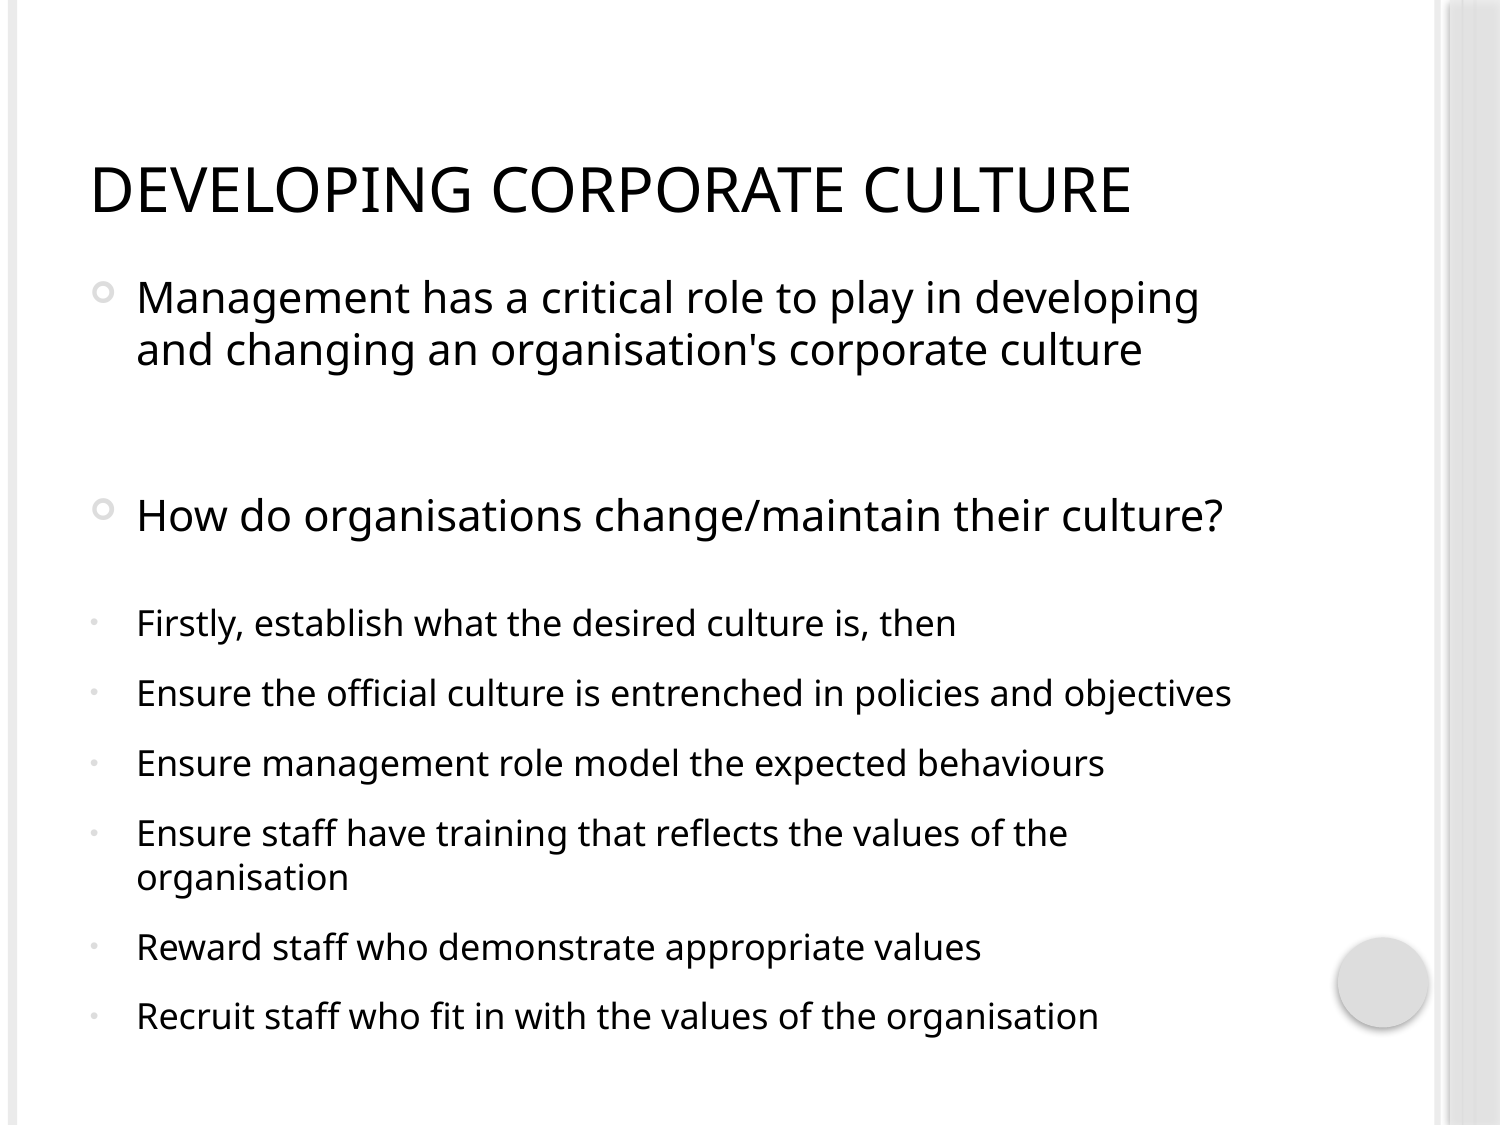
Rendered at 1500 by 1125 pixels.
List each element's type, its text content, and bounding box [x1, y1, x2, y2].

title Developing Corporate Culture [75, 45, 1300, 233]
list Management has a critical role to play in developing and changing an organisation's corporate culture How do organisations change/maintain their culture? Firstly, establish what the desired culture is, then Ensure the official culture is entrenched in policies and objectives Ensure management role model the expected behaviours Ensure staff have training that reflects the values of the organisation Reward staff who demonstrate appropriate values Recruit staff who fit in with the values of the organisation [75, 262, 1300, 1062]
